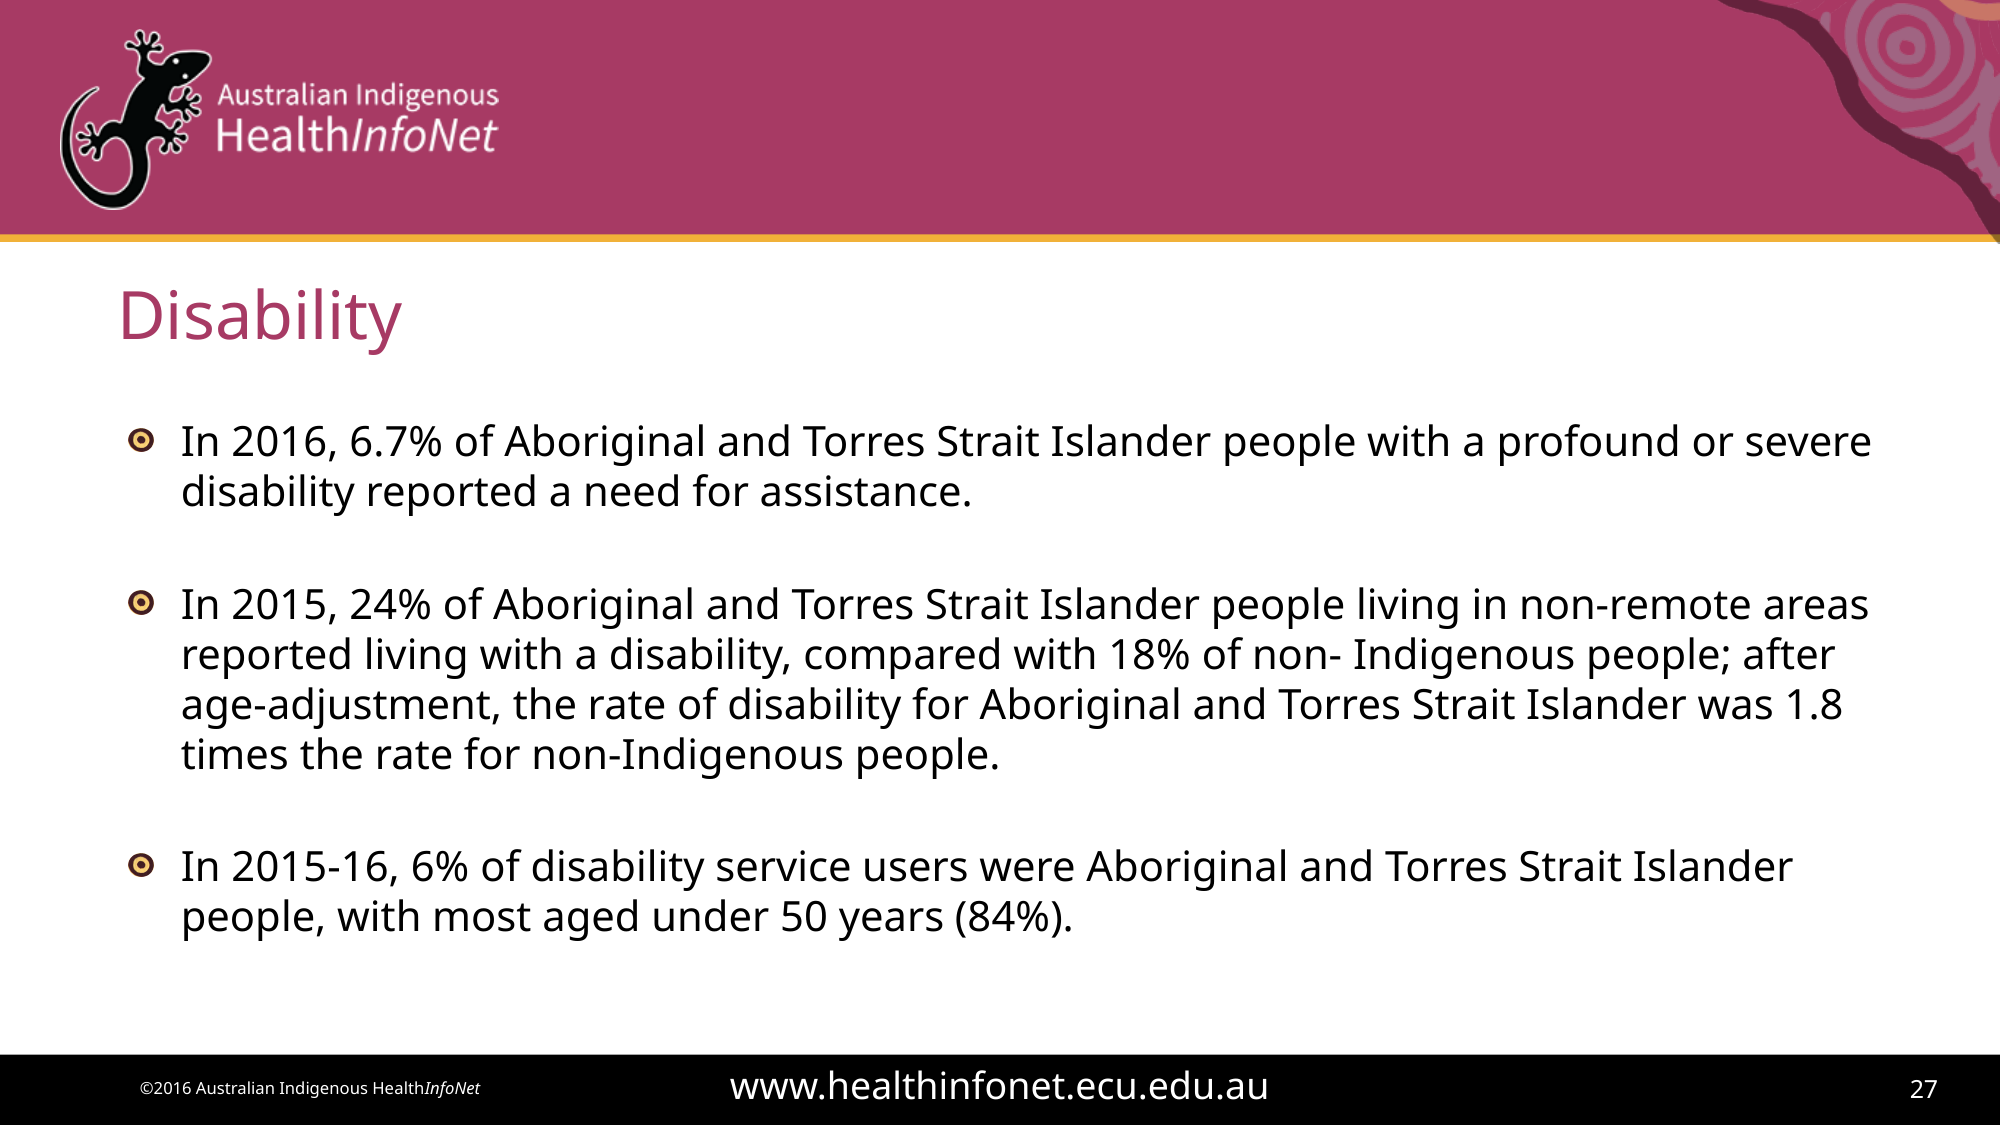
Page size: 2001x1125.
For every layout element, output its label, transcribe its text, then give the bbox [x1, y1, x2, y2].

picture [128, 590, 154, 615]
picture [128, 853, 154, 877]
picture [128, 428, 154, 452]
picture [60, 29, 499, 210]
list In 2016, 6.7% of Aboriginal and Torres Strait Islander people with a profound or severe disability reported a need for assistance. In 2015, 24% of Aboriginal and Torres Strait Islander people living in non-remote areas reported living with a disability, compared with 18% of non- Indigenous people; after age-adjustment, the rate of disability for Aboriginal and Torres Strait Islander was 1.8 times the rate for non-Indigenous people. In 2015-16, 6% of disability service users were Aboriginal and Torres Strait Islander people, with most aged under 50 years (84%). [99, 399, 1901, 1051]
picture [1673, 0, 2000, 279]
title Disability [102, 249, 1900, 375]
